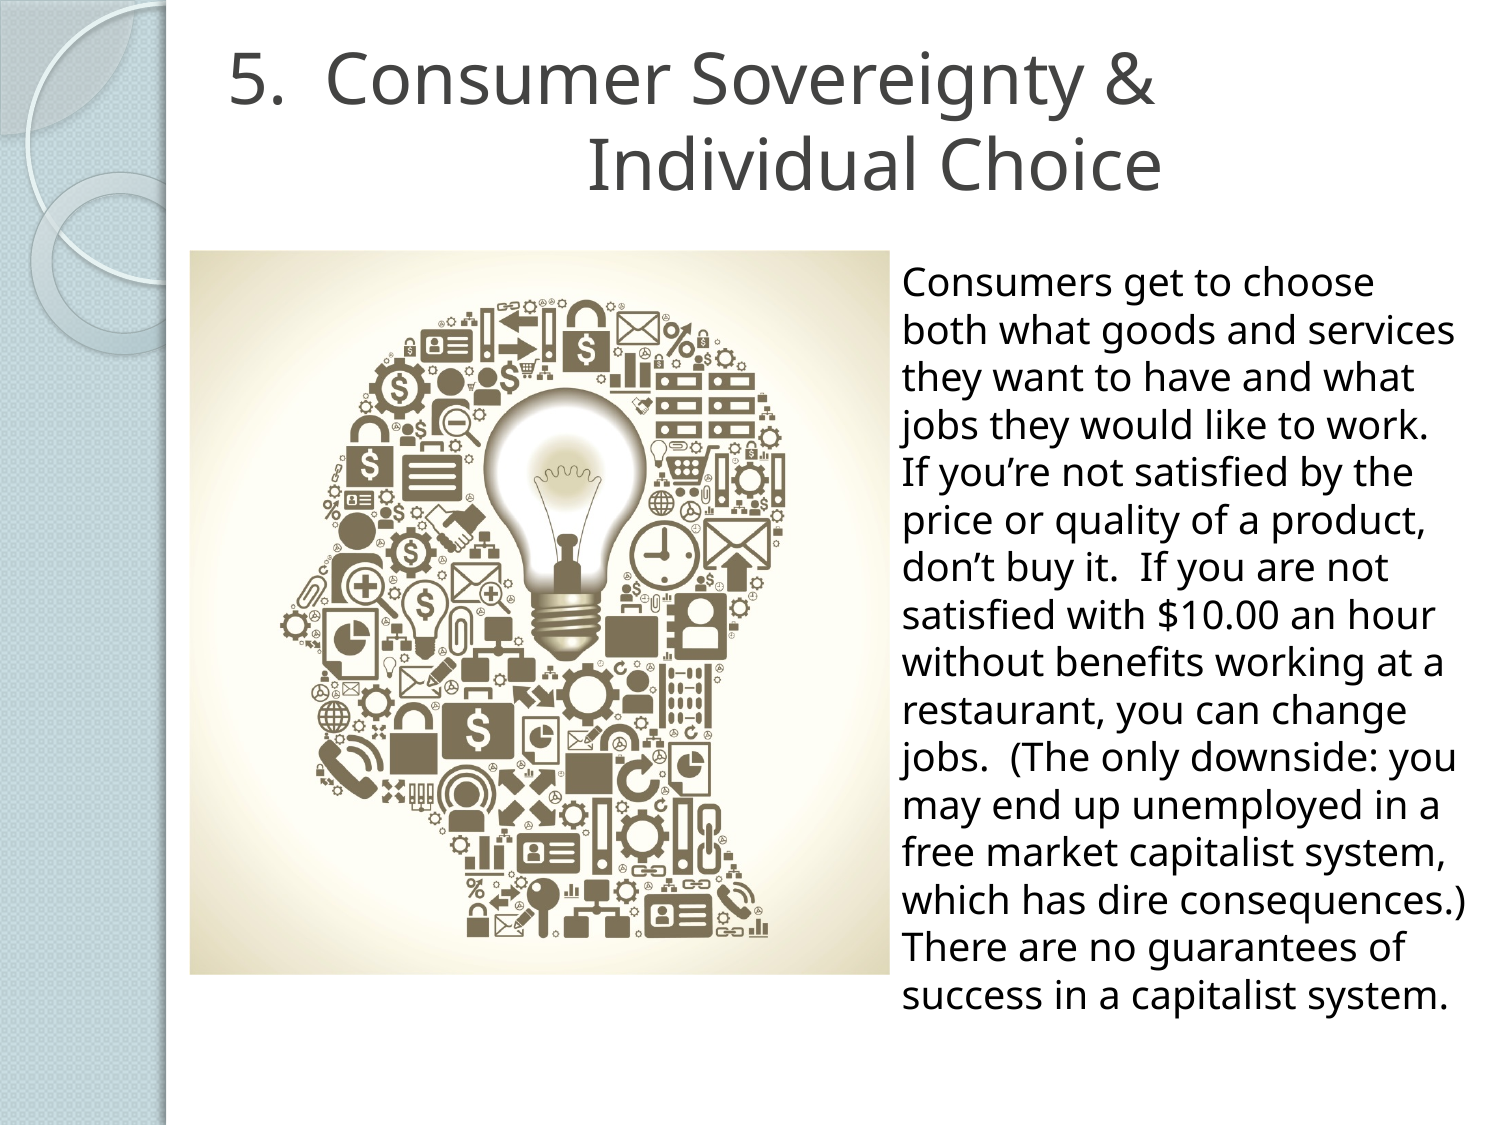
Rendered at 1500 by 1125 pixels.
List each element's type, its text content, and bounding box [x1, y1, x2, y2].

list Consumers get to choose both what goods and services they want to have and what jobs they would like to work. If you’re not satisfied by the price or quality of a product, don’t buy it. If you are not satisfied with $10.00 an hour without benefits working at a restaurant, you can change jobs. (The only downside: you may end up unemployed in a free market capitalist system, which has dire consequences.) There are no guarantees of success in a capitalist system. [875, 249, 1488, 1063]
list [189, 250, 890, 976]
title 5. Consumer Sovereignty & Individual Choice [212, 24, 1443, 213]
